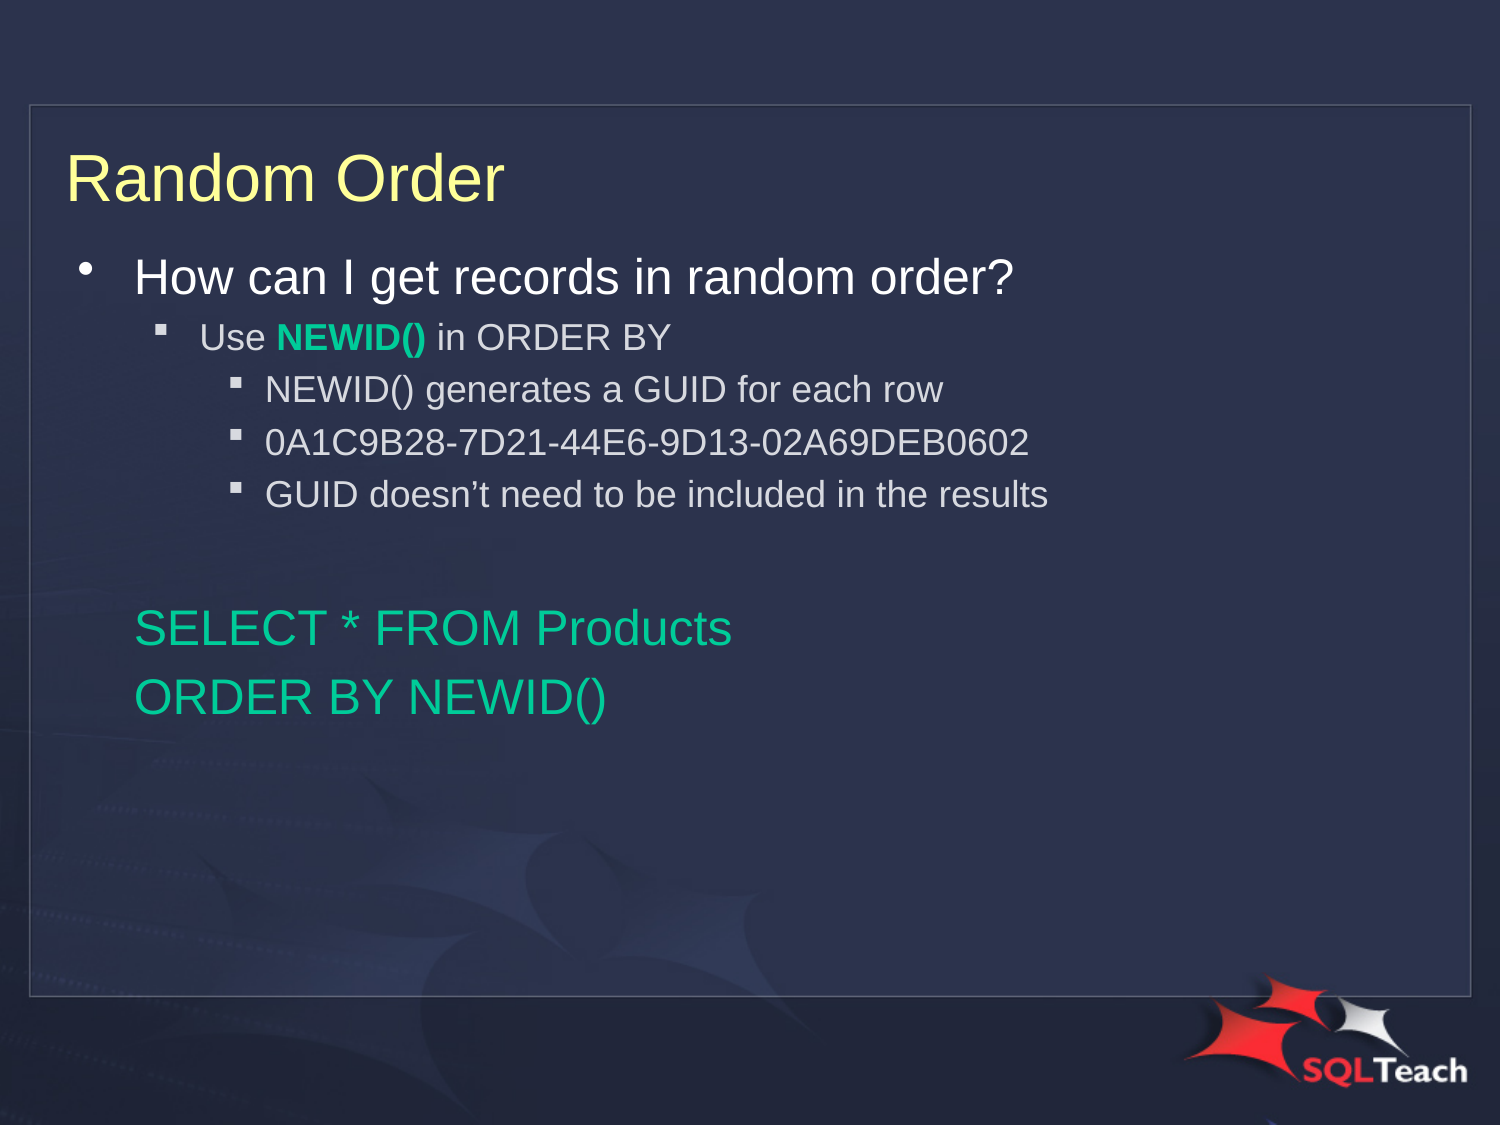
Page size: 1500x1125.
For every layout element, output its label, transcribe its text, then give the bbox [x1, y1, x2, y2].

picture [0, 0, 1500, 1125]
list How can I get records in random order? Use NEWID() in ORDER BY NEWID() generates a GUID for each row 0A1C9B28-7D21-44E6-9D13-02A69DEB0602 GUID doesn’t need to be included in the results SELECT * FROM Products ORDER BY NEWID() [62, 237, 1439, 912]
title Random Order [49, 137, 1326, 213]
